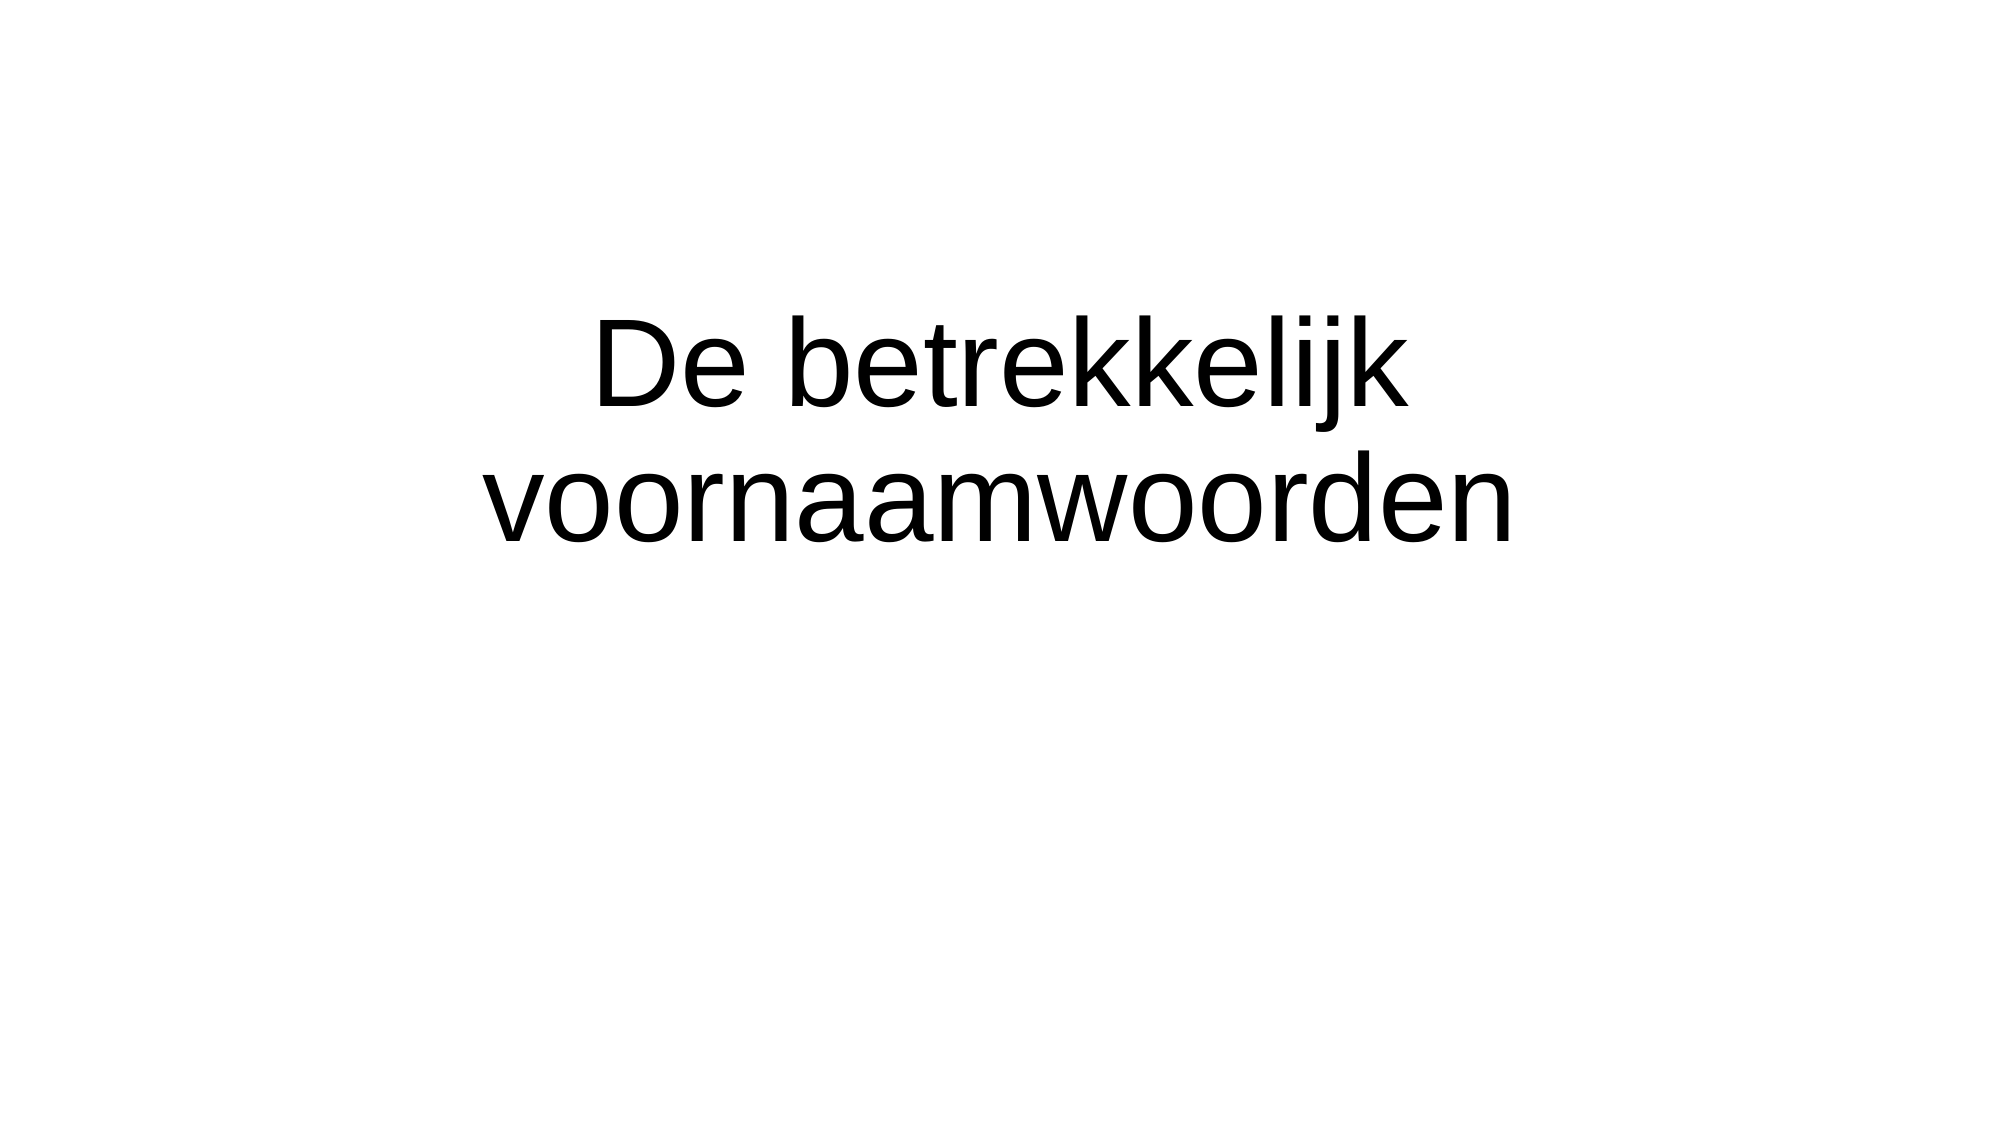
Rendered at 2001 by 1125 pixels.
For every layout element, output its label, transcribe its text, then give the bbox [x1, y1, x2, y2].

title De betrekkelijk voornaamwoorden [249, 184, 1750, 576]
